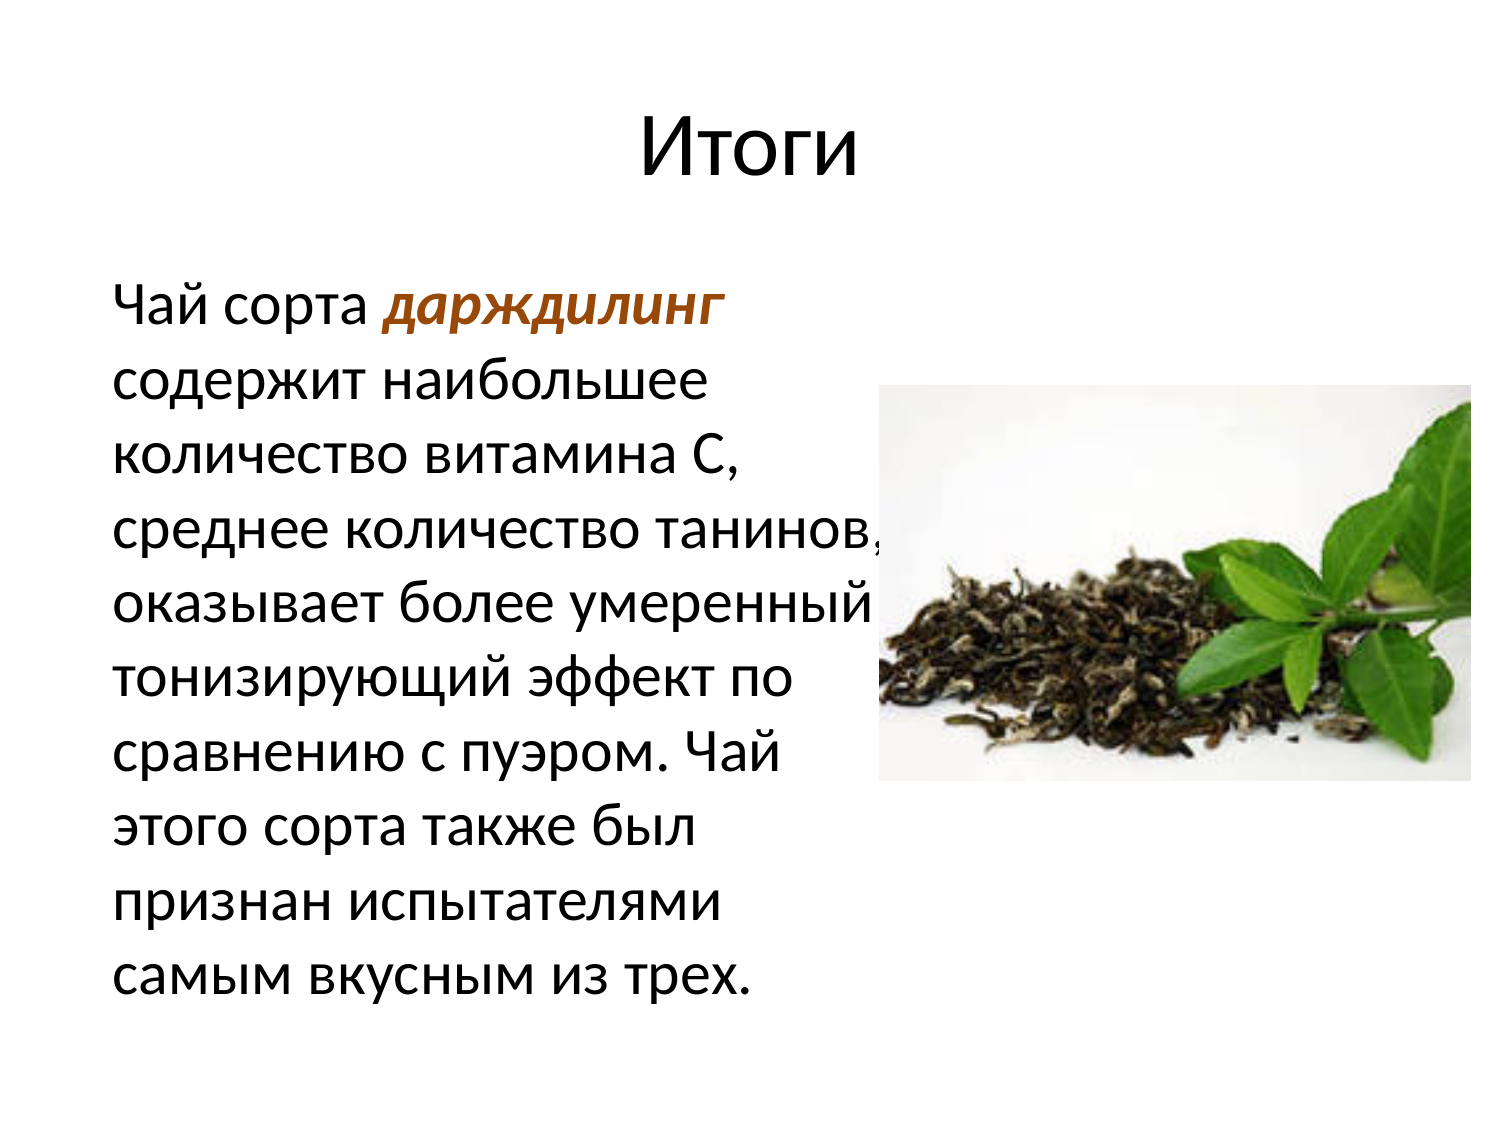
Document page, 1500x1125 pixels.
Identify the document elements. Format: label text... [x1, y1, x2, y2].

title Итоги [75, 45, 1425, 233]
list Чай сорта дарждилинг содержит наибольшее количество витамина С, среднее количество танинов, оказывает более умеренный тонизирующий эффект по сравнению с пуэром. Чай этого сорта также был признан испытателями самым вкусным из трех. [41, 255, 906, 1035]
picture [879, 385, 1471, 782]
